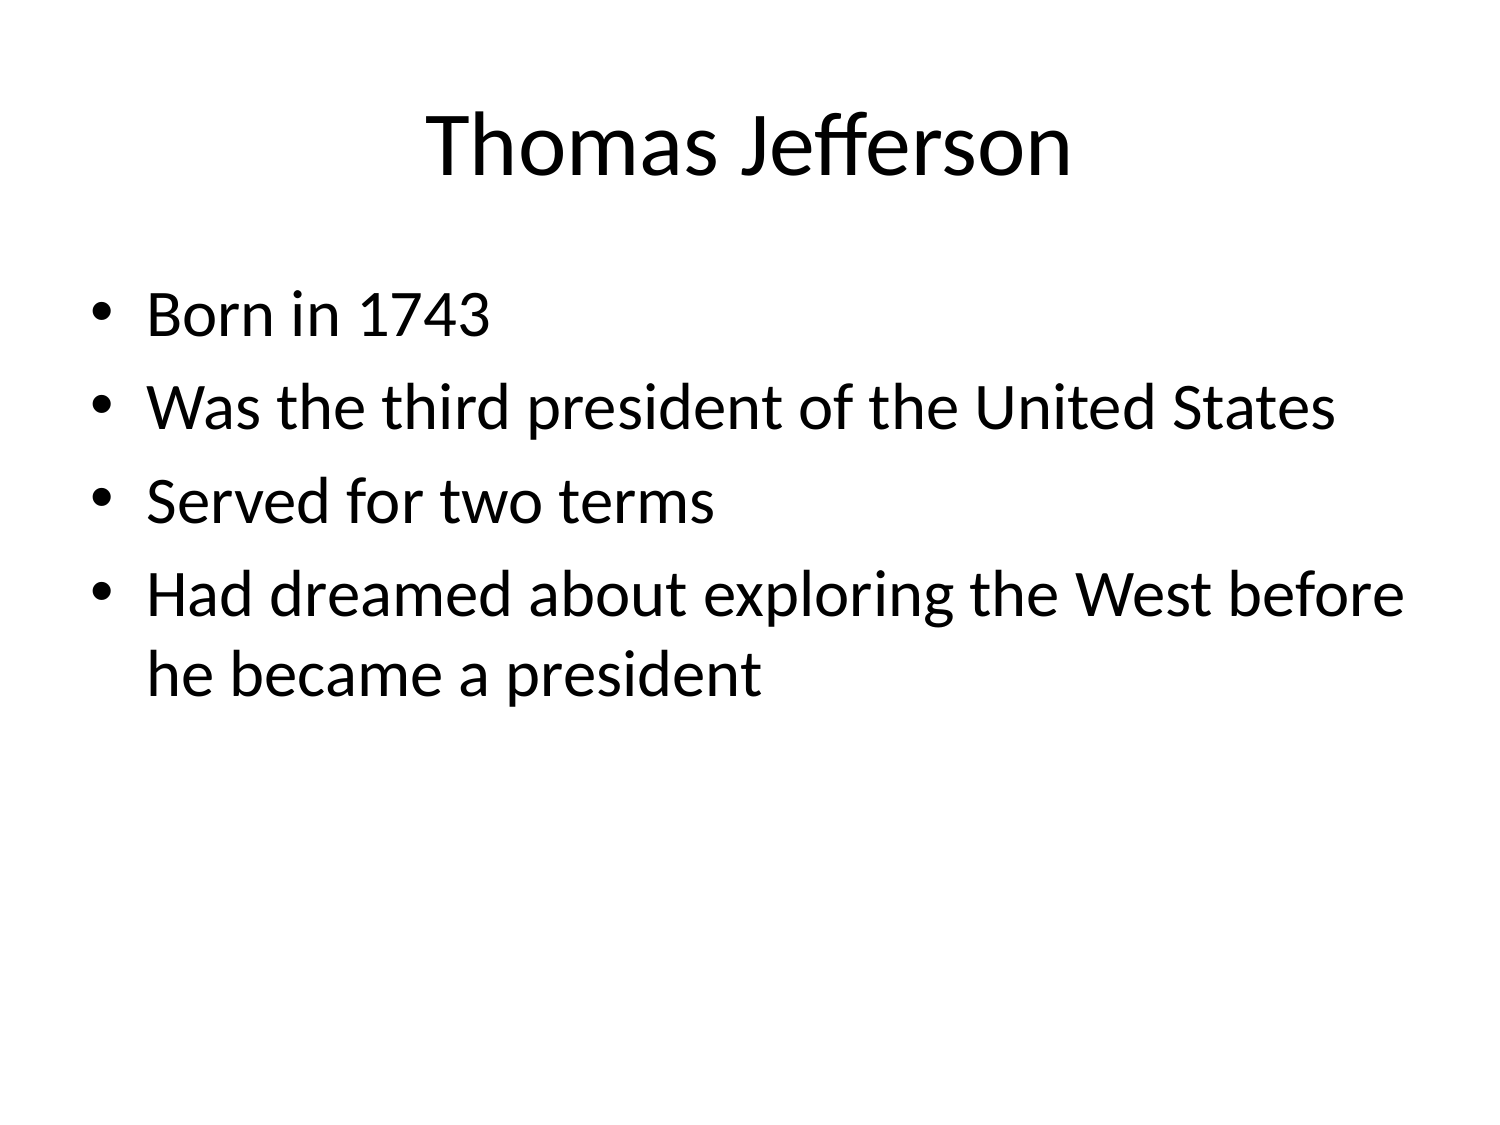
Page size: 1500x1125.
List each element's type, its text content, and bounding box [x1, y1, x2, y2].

title Thomas Jefferson [75, 45, 1425, 233]
list Born in 1743 Was the third president of the United States Served for two terms Had dreamed about exploring the West before he became a president [75, 262, 1425, 1005]
